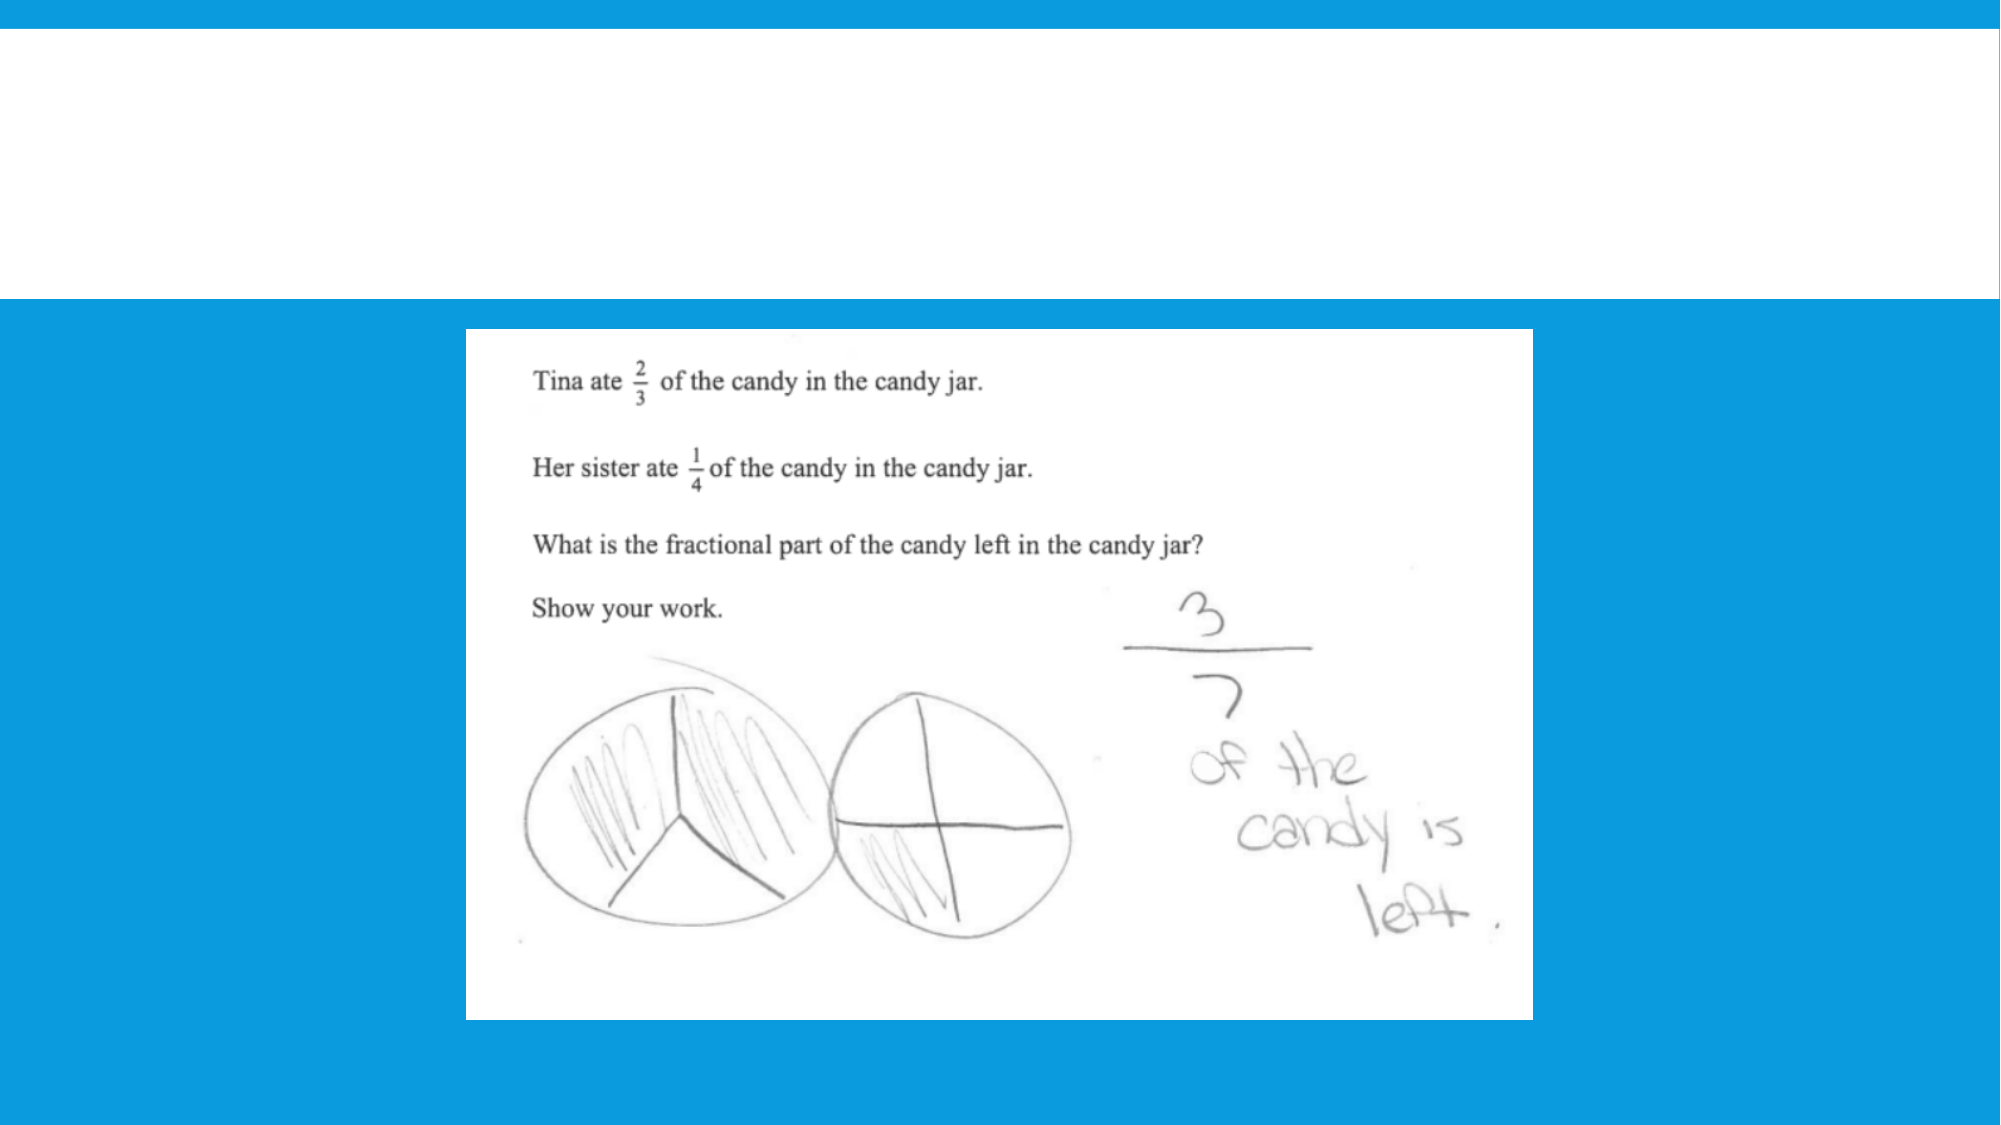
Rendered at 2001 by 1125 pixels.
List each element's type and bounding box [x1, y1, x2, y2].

list [466, 329, 1533, 1021]
